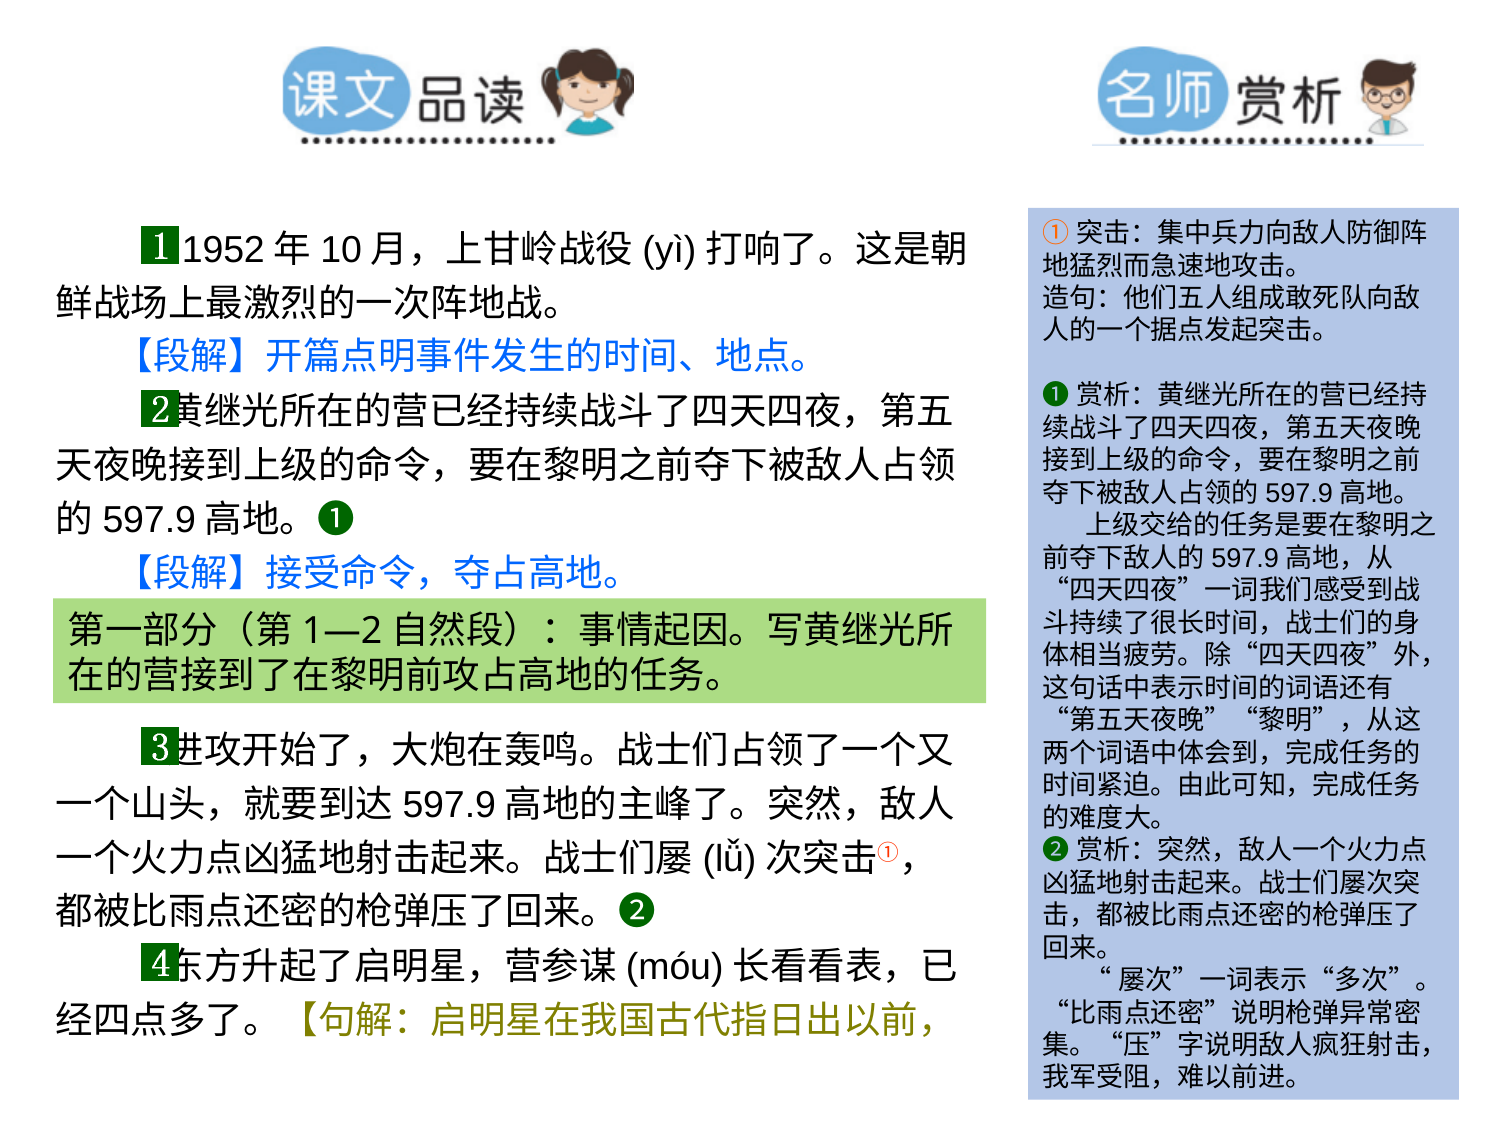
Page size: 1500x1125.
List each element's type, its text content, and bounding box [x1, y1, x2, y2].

picture [141, 943, 179, 981]
picture [1092, 42, 1424, 146]
text_box [41, 208, 999, 1083]
text_box ①突击：集中兵力向敌人防御阵地猛烈而急速地攻击。 造句：他们五人组成敢死队向敌人的一个据点发起突击。 ❶赏析：黄继光所在的营已经持续战斗了四天四夜，第五天夜晚接到上级的命令，要在黎明之前夺下被敌人占领的597.9高地。 上级交给的任务是要在黎明之前夺下敌人的597.9高地，从“四天四夜”一词我们感受到战斗持续了很长时间，战士们的身体相当疲劳。除“四天四夜”外，这句话中表示时间的词语还有“第五天夜晚”“黎明”，从这两个词语中体会到，完成任务的时间紧迫。由此可知，完成任务的难度大。 ❷赏析：突然，敌人一个火力点凶猛地射击起来。战士们屡次突击，都被比雨点还密的枪弹压了回来。 “屡次”一词表示“多次”。“比雨点还密”说明枪弹异常密集。“压”字说明敌人疯狂射击，我军受阻，难以前进。 [1028, 207, 1459, 1100]
text_box 进攻开始了，大炮在轰鸣。战士们占领了一个又一个山头，就要到达597.9高地的主峰了。突然，敌人一个火力点凶猛地射击起来。战士们屡(lǚ)次突击①，都被比雨点还密的枪弹压了回来。❷ 东方升起了启明星，营参谋(móu)长看看表，已经四点多了。【句解：启明星在我国古代指日出以前， [41, 709, 987, 1048]
picture [141, 727, 179, 765]
picture [277, 42, 634, 152]
text_box 第一部分（第1—2自然段）：事情起因。写黄继光所在的营接到了在黎明前攻占高地的任务。 [53, 598, 987, 704]
picture [141, 390, 179, 428]
text_box 1952年10月，上甘岭战役(yì)打响了。这是朝鲜战场上最激烈的一次阵地战。 【段解】开篇点明事件发生的时间、地点。 黄继光所在的营已经持续战斗了四天四夜，第五天夜晚接到上级的命令，要在黎明之前夺下被敌人占领的597.9高地。❶ 【段解】接受命令，夺占高地。 [41, 208, 987, 601]
picture [141, 226, 179, 264]
